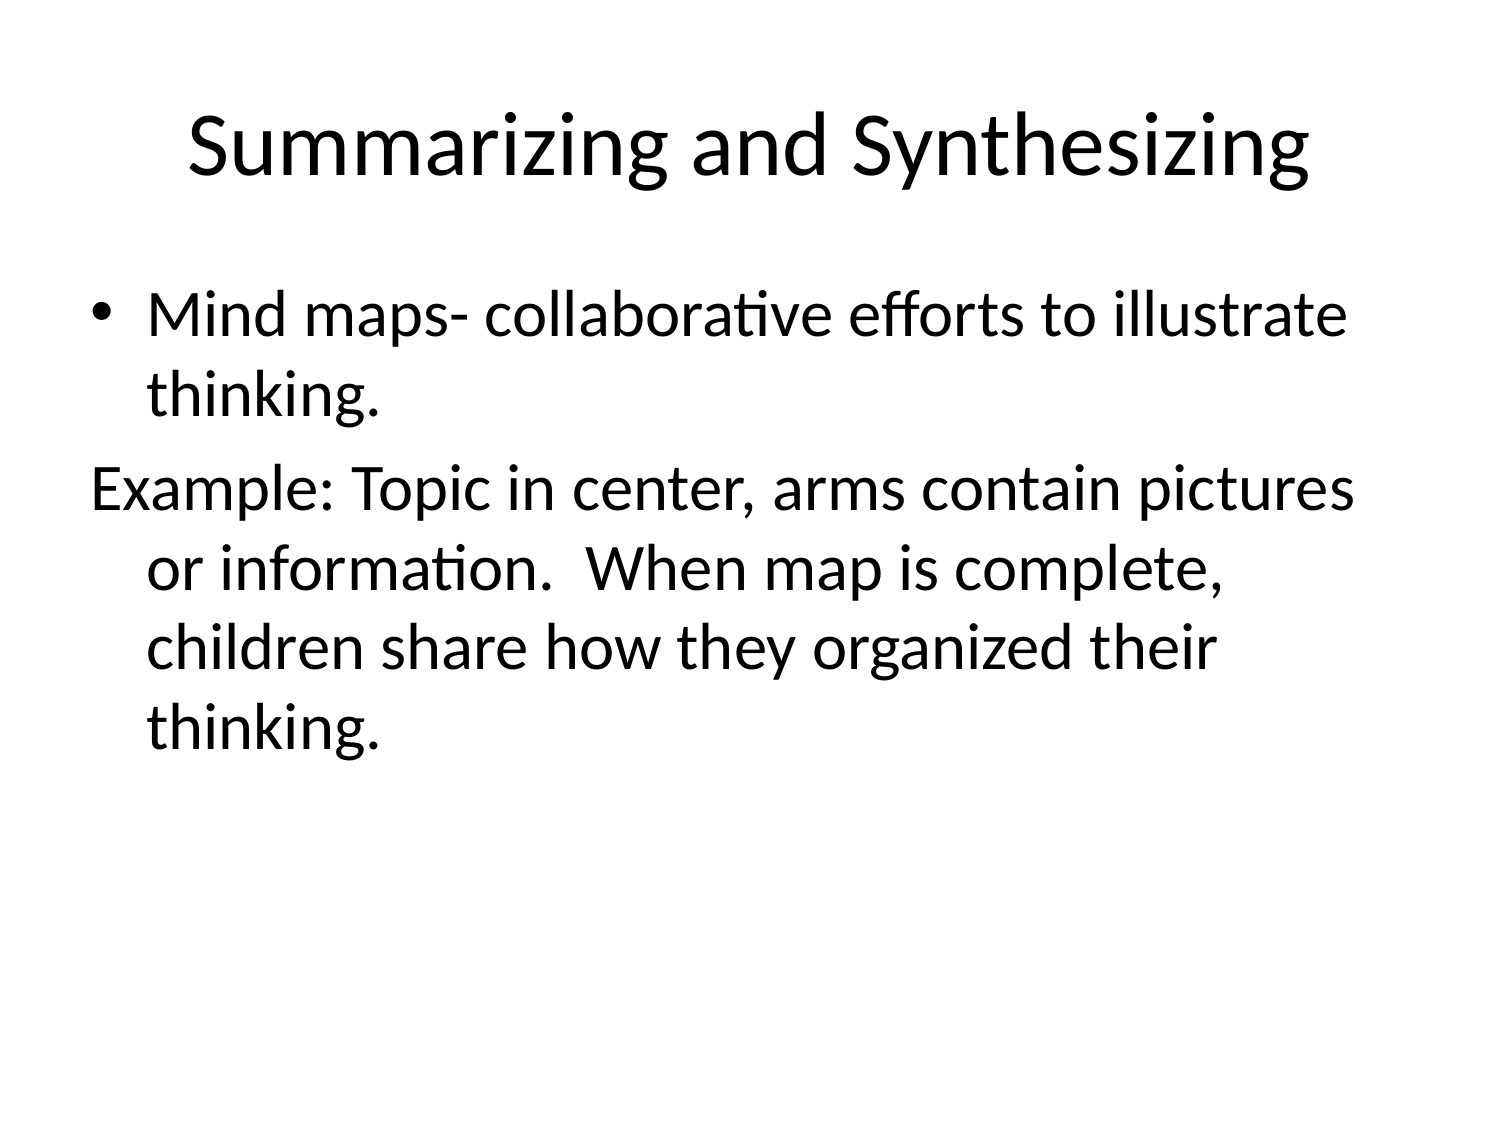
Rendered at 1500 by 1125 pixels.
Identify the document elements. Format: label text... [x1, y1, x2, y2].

title Summarizing and Synthesizing [75, 45, 1425, 233]
list Mind maps- collaborative efforts to illustrate thinking. Example: Topic in center, arms contain pictures or information. When map is complete, children share how they organized their thinking. [75, 262, 1425, 1005]
